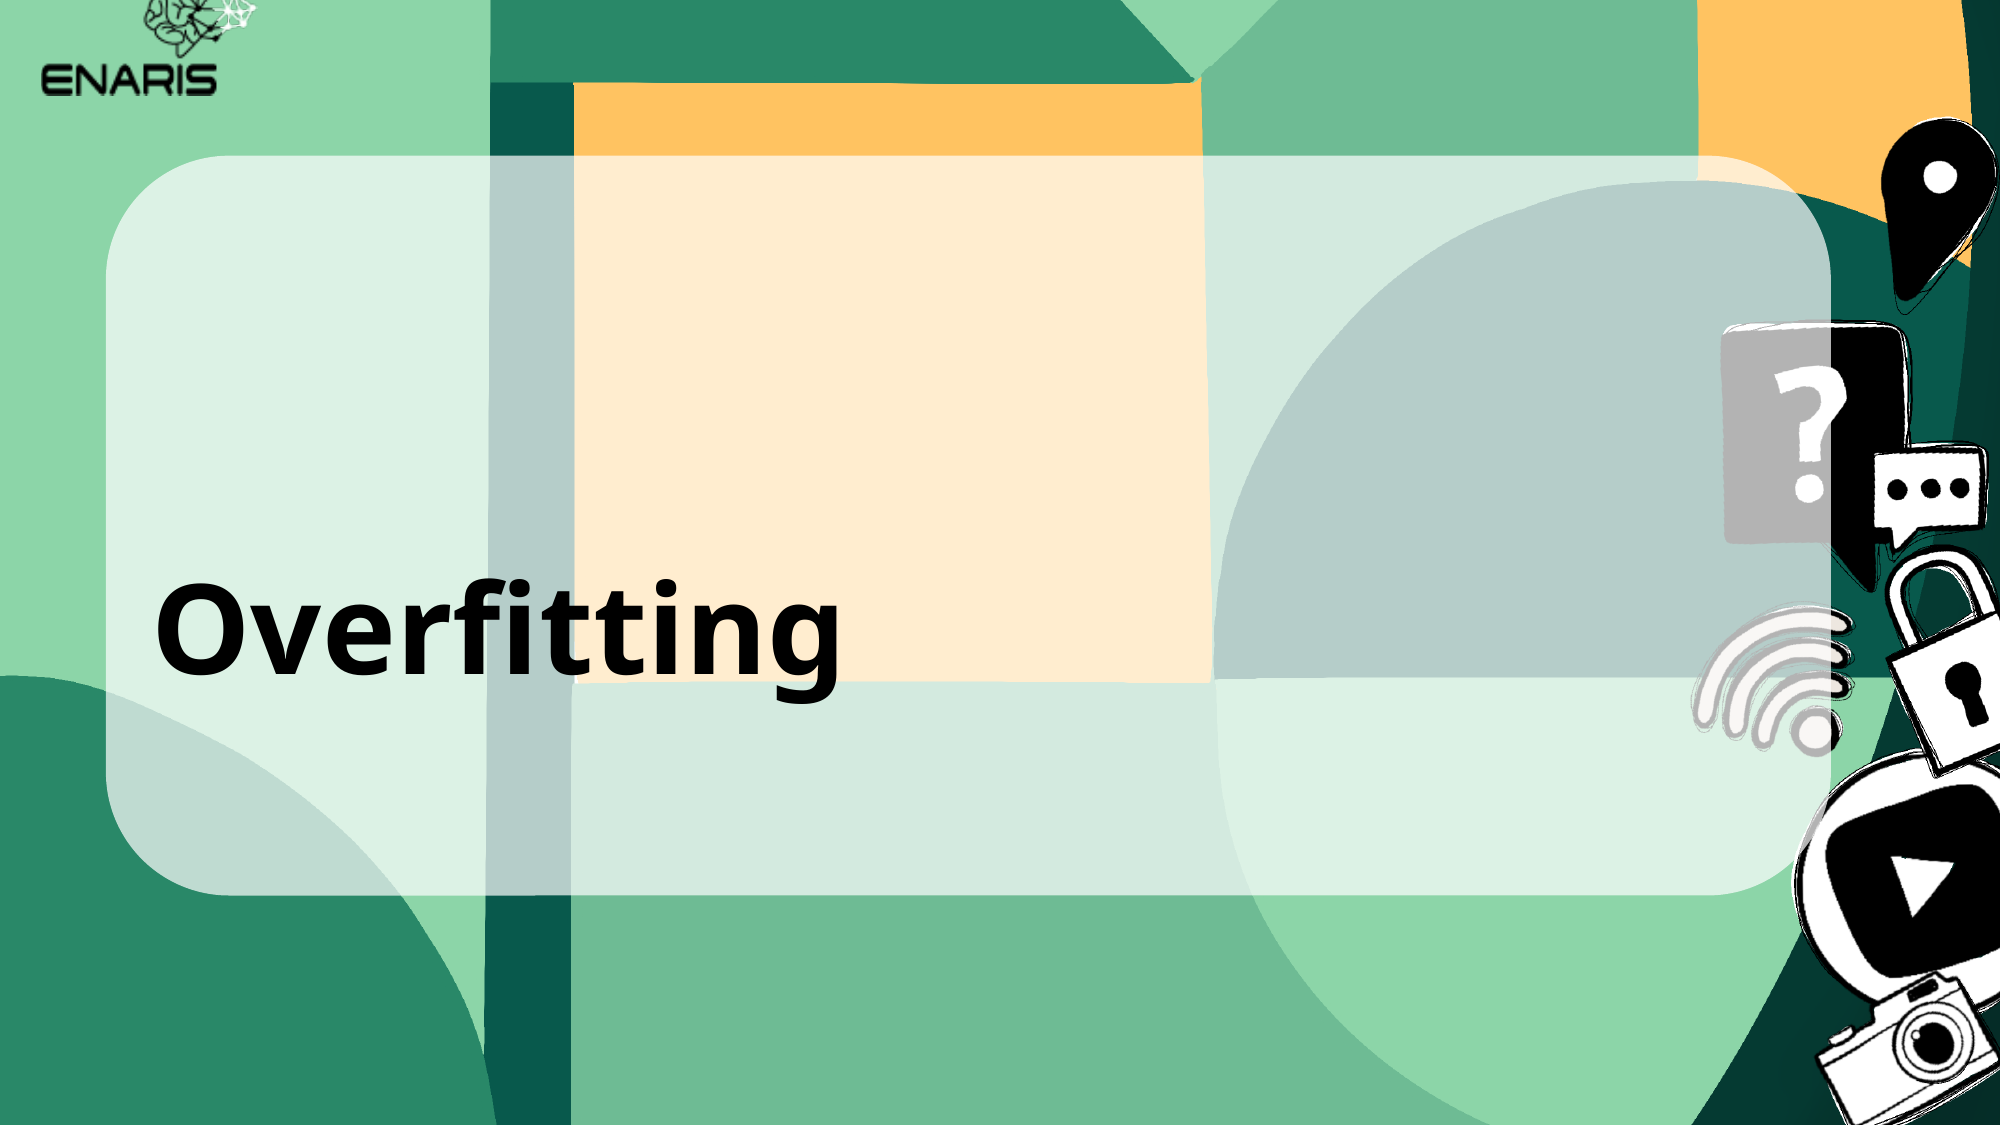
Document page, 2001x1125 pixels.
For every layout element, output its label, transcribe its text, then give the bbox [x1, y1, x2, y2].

picture [0, 0, 2000, 1125]
title Overfitting [136, 126, 1719, 710]
